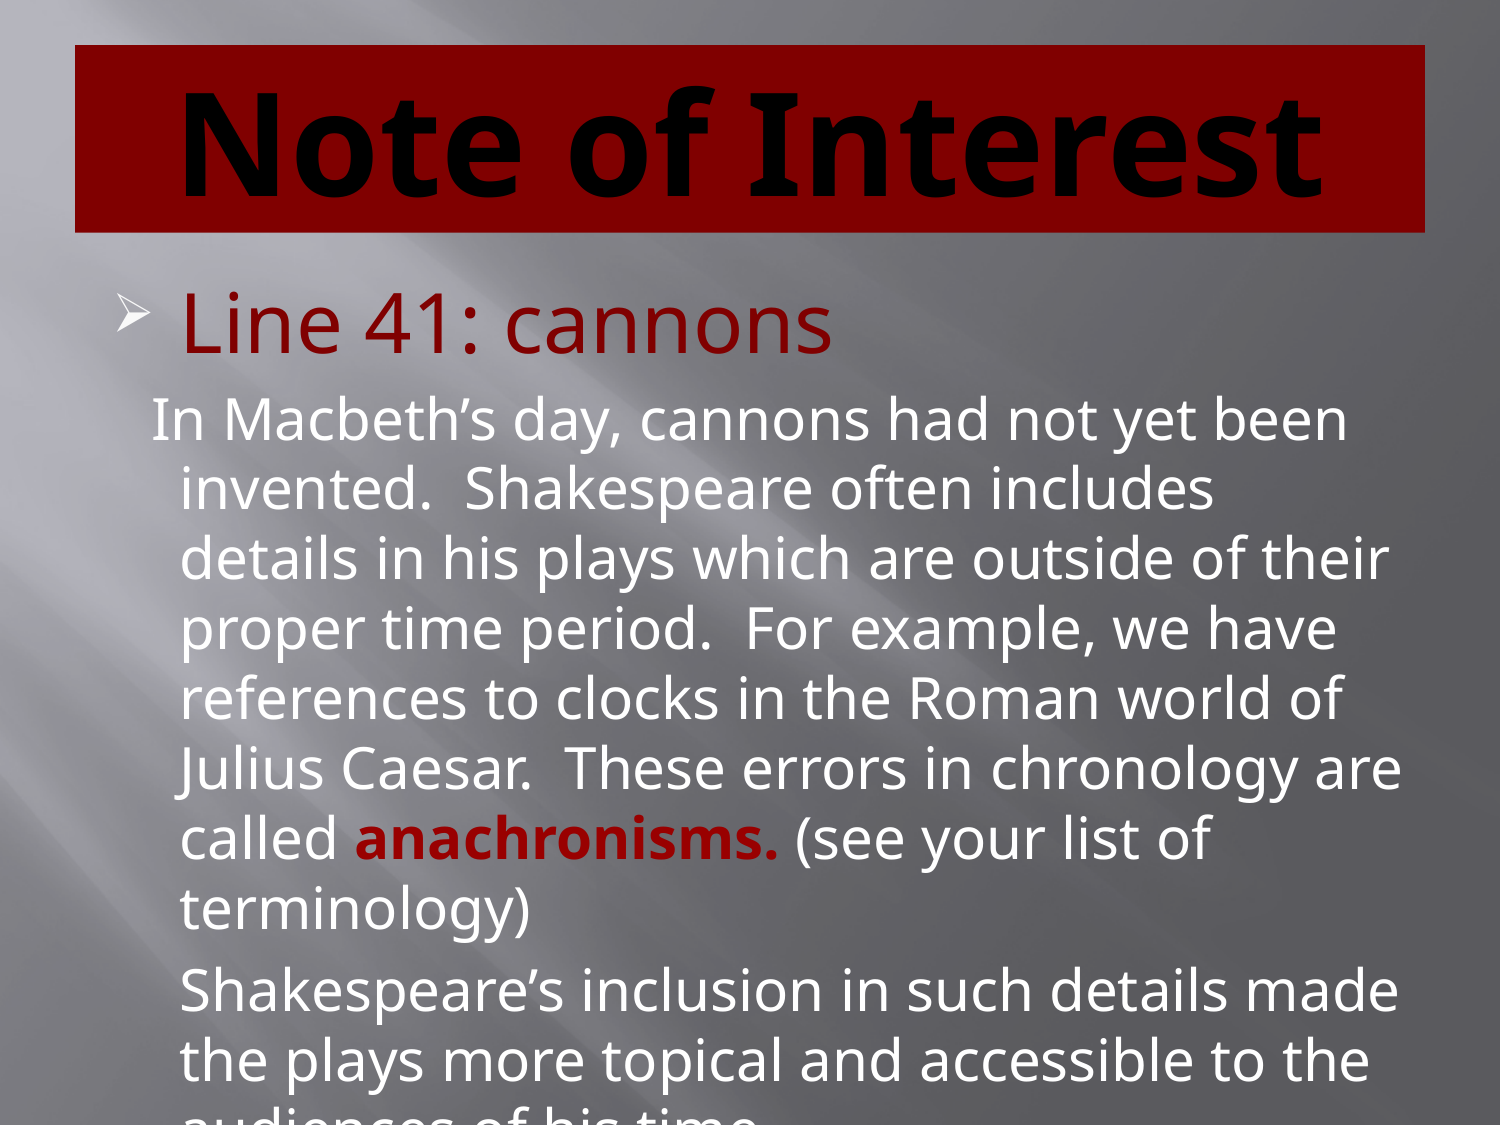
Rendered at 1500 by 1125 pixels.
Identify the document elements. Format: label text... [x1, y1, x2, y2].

title Note of Interest [75, 45, 1425, 233]
list Line 41: cannons In Macbeth’s day, cannons had not yet been invented. Shakespeare often includes details in his plays which are outside of their proper time period. For example, we have references to clocks in the Roman world of Julius Caesar. These errors in chronology are called anachronisms. (see your list of terminology) Shakespeare’s inclusion in such details made the plays more topical and accessible to the audiences of his time. [75, 262, 1425, 1035]
